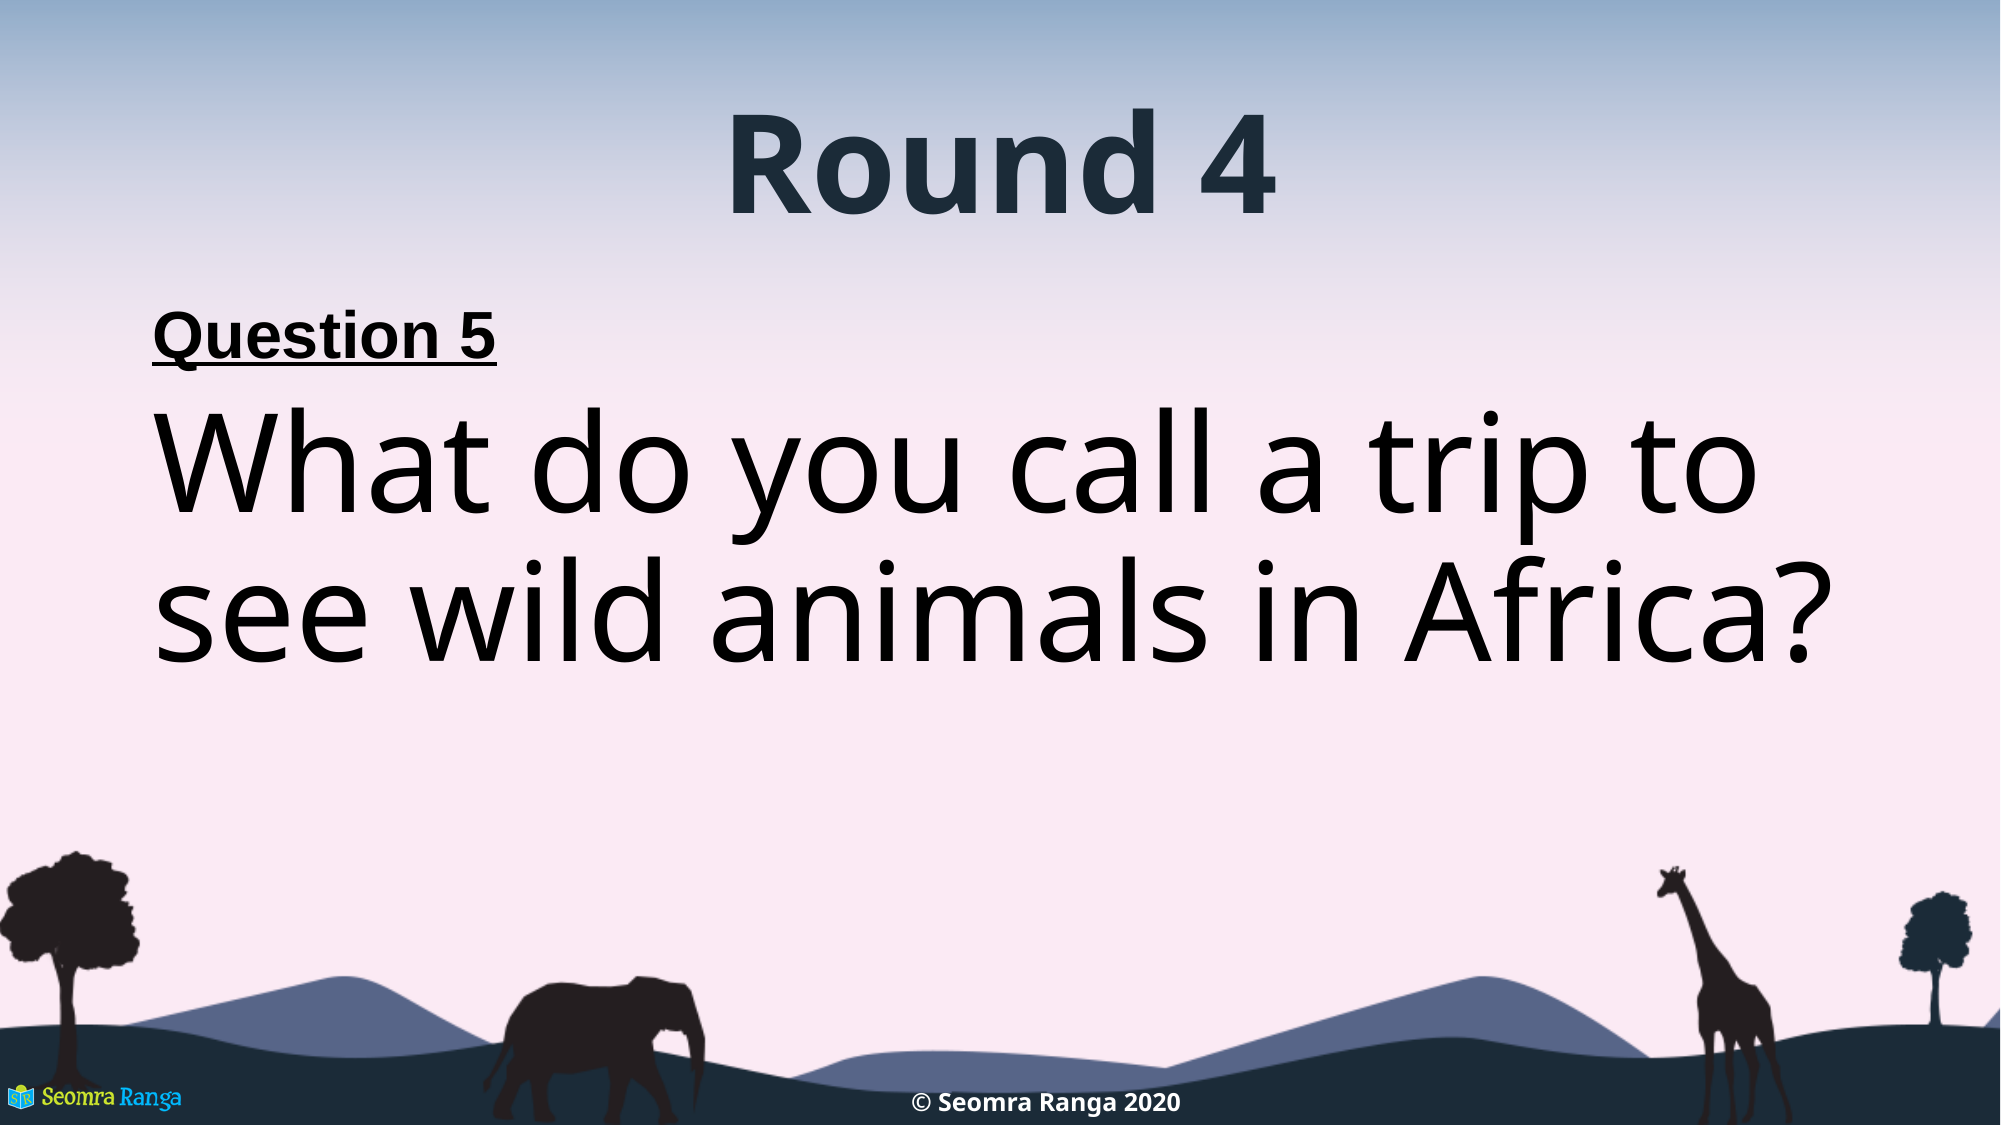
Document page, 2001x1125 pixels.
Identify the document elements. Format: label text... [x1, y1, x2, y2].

text_box © Seomra Ranga 2020 www.seomraranga.com [762, 1079, 1330, 1125]
picture [0, 0, 2001, 1125]
title Round 4 [137, 59, 1863, 278]
list Question 5 What do you call a trip to see wild animals in Africa? [137, 293, 1863, 1014]
